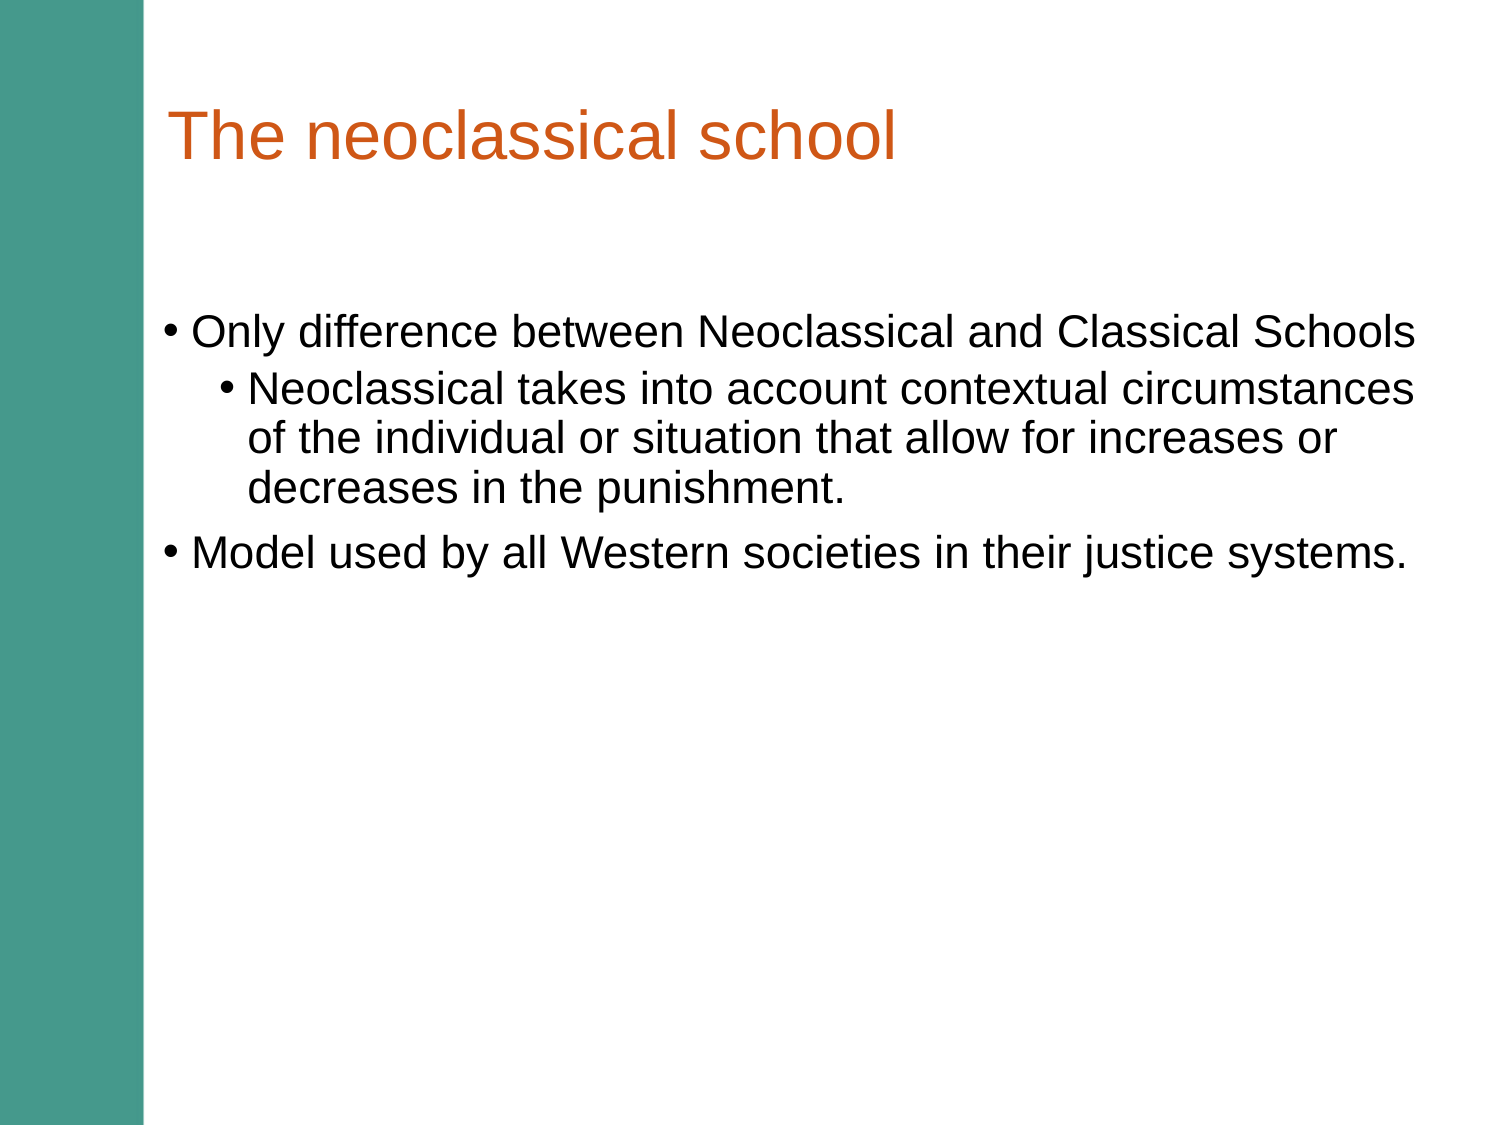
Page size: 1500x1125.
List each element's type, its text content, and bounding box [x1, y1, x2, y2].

list Only difference between Neoclassical and Classical Schools Neoclassical takes into account contextual circumstances of the individual or situation that allow for increases or decreases in the punishment. Model used by all Western societies in their justice systems. [147, 299, 1442, 1014]
picture [0, 0, 1500, 1125]
title The neoclassical school [152, 75, 1447, 200]
